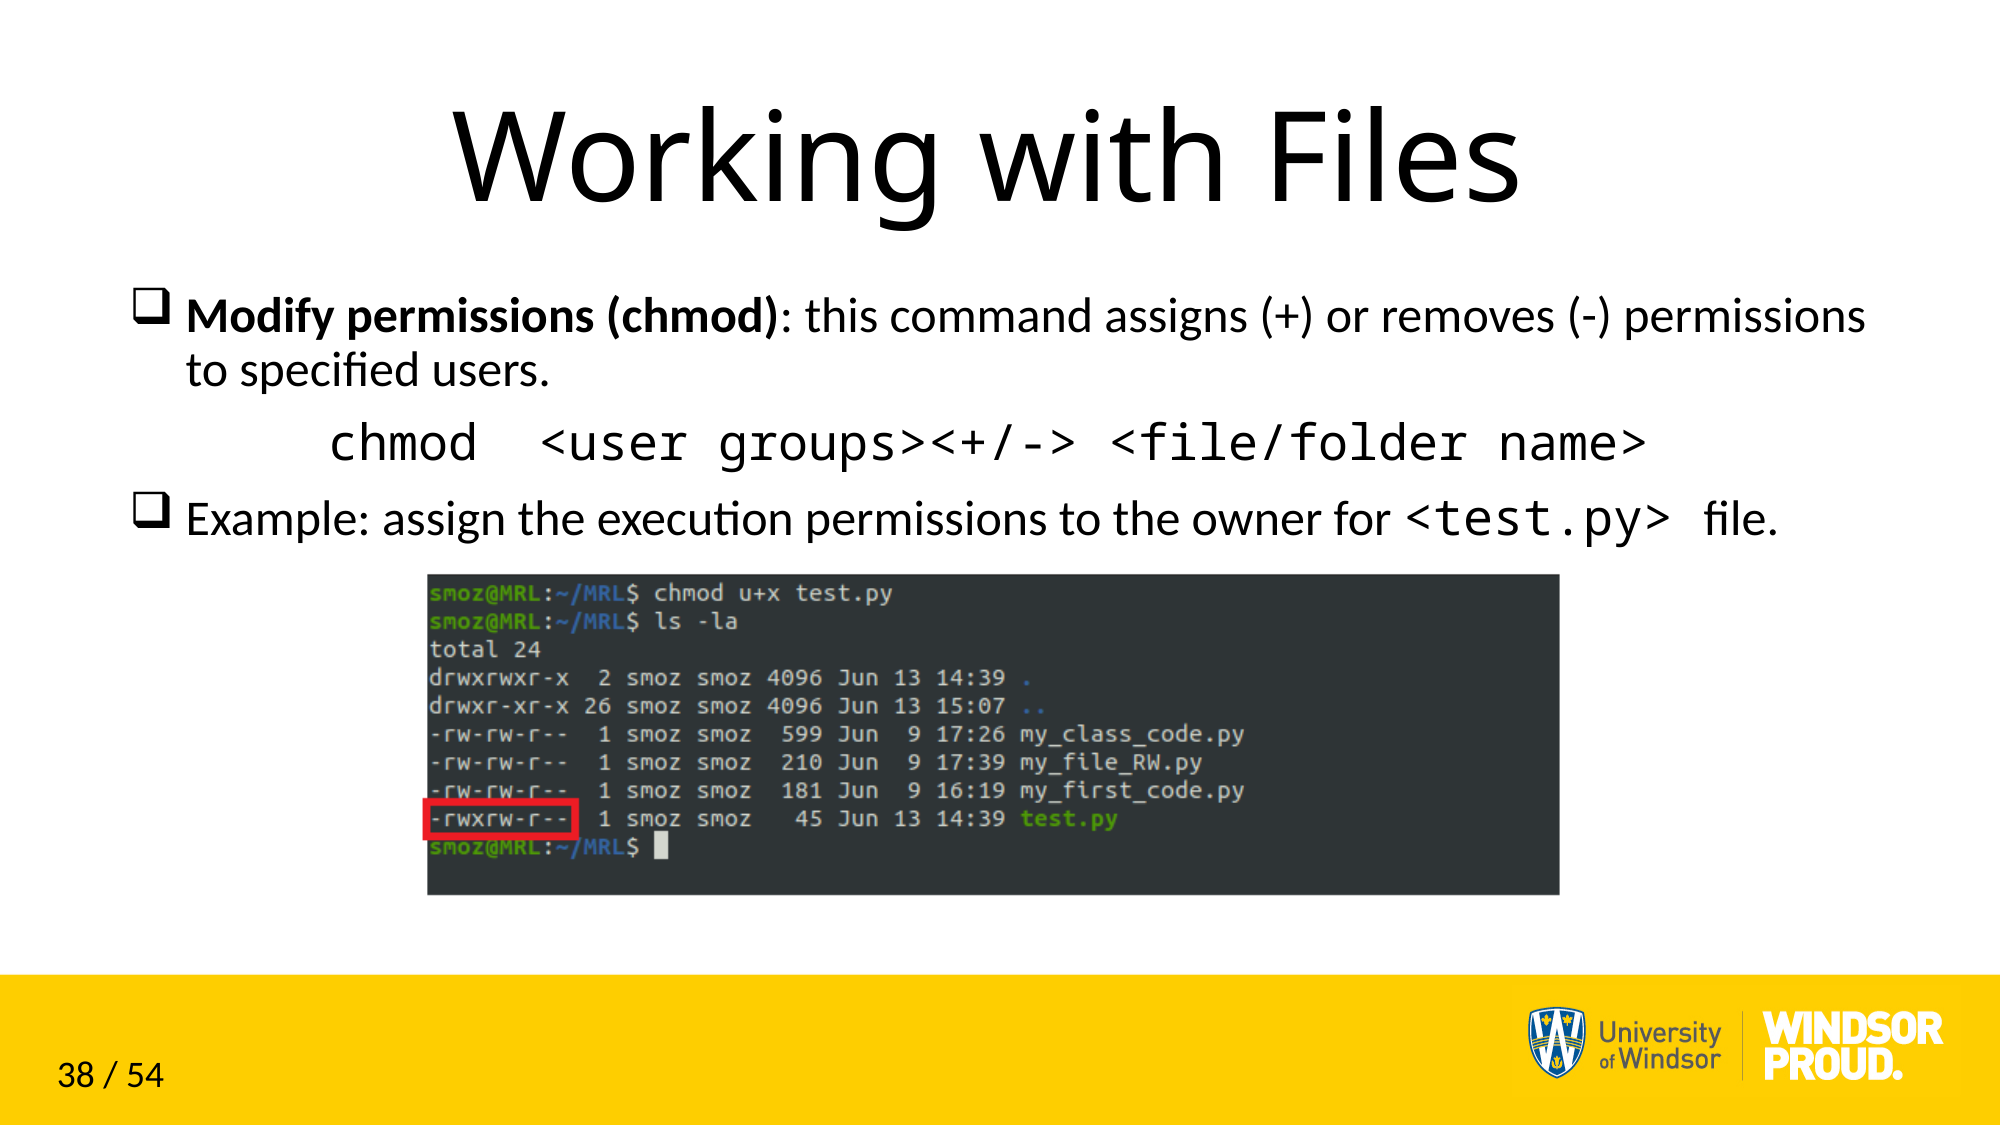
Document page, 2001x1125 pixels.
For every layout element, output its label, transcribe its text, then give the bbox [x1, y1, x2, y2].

picture [0, 0, 2000, 1125]
title Working with Files [249, 48, 1726, 237]
subtitle Modify permissions (chmod): this command assigns (+) or removes (-) permissions to specified users. chmod <user groups><+/-> <file/folder name> Example: assign the execution permissions to the owner for <test.py> file. [114, 281, 1893, 930]
slide_number 38 [42, 1042, 525, 1103]
